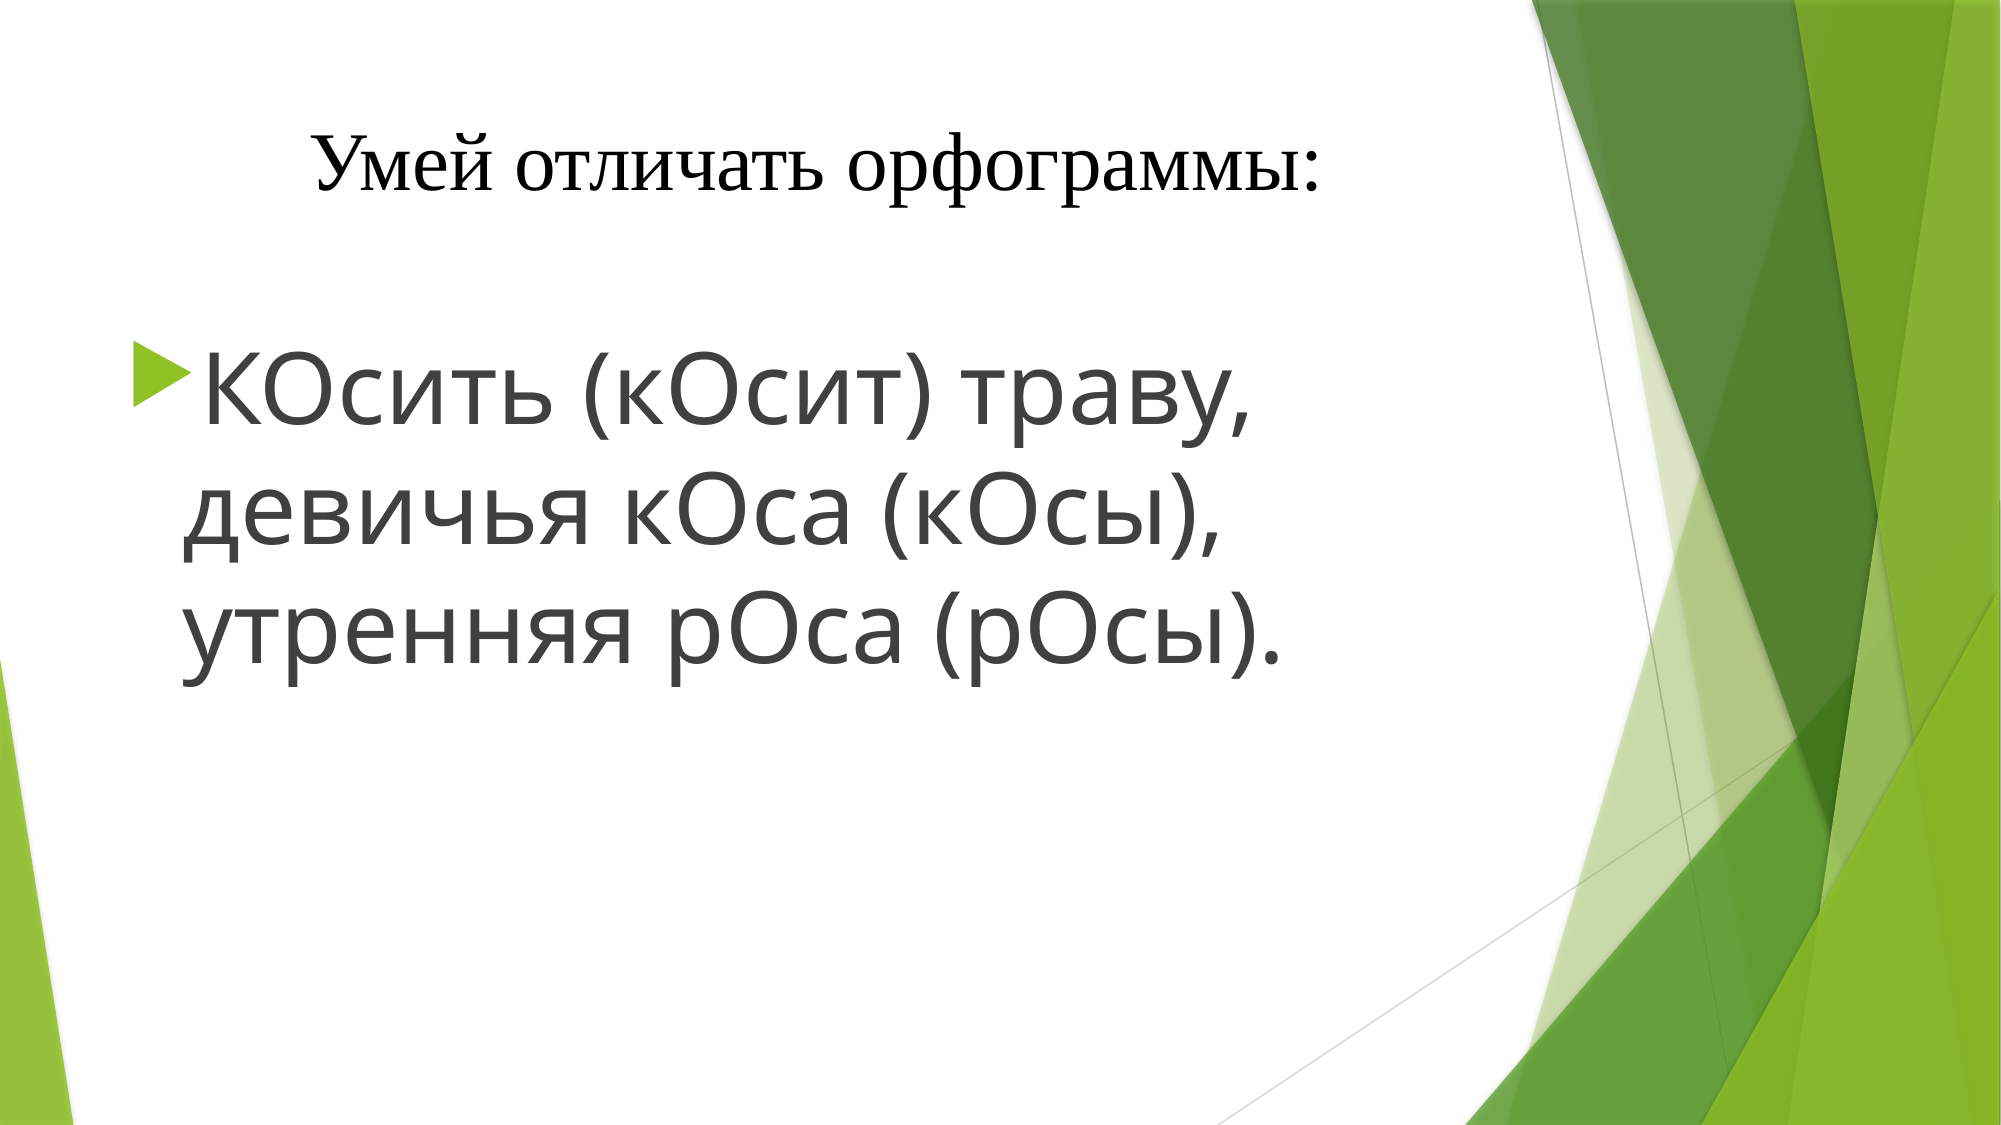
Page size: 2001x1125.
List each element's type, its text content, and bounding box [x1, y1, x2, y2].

title Умей отличать орфограммы: [111, 99, 1522, 316]
list КОсить (кОсит) траву, девичья кОса (кОсы), утренняя рОса (рОсы). [111, 316, 1598, 991]
